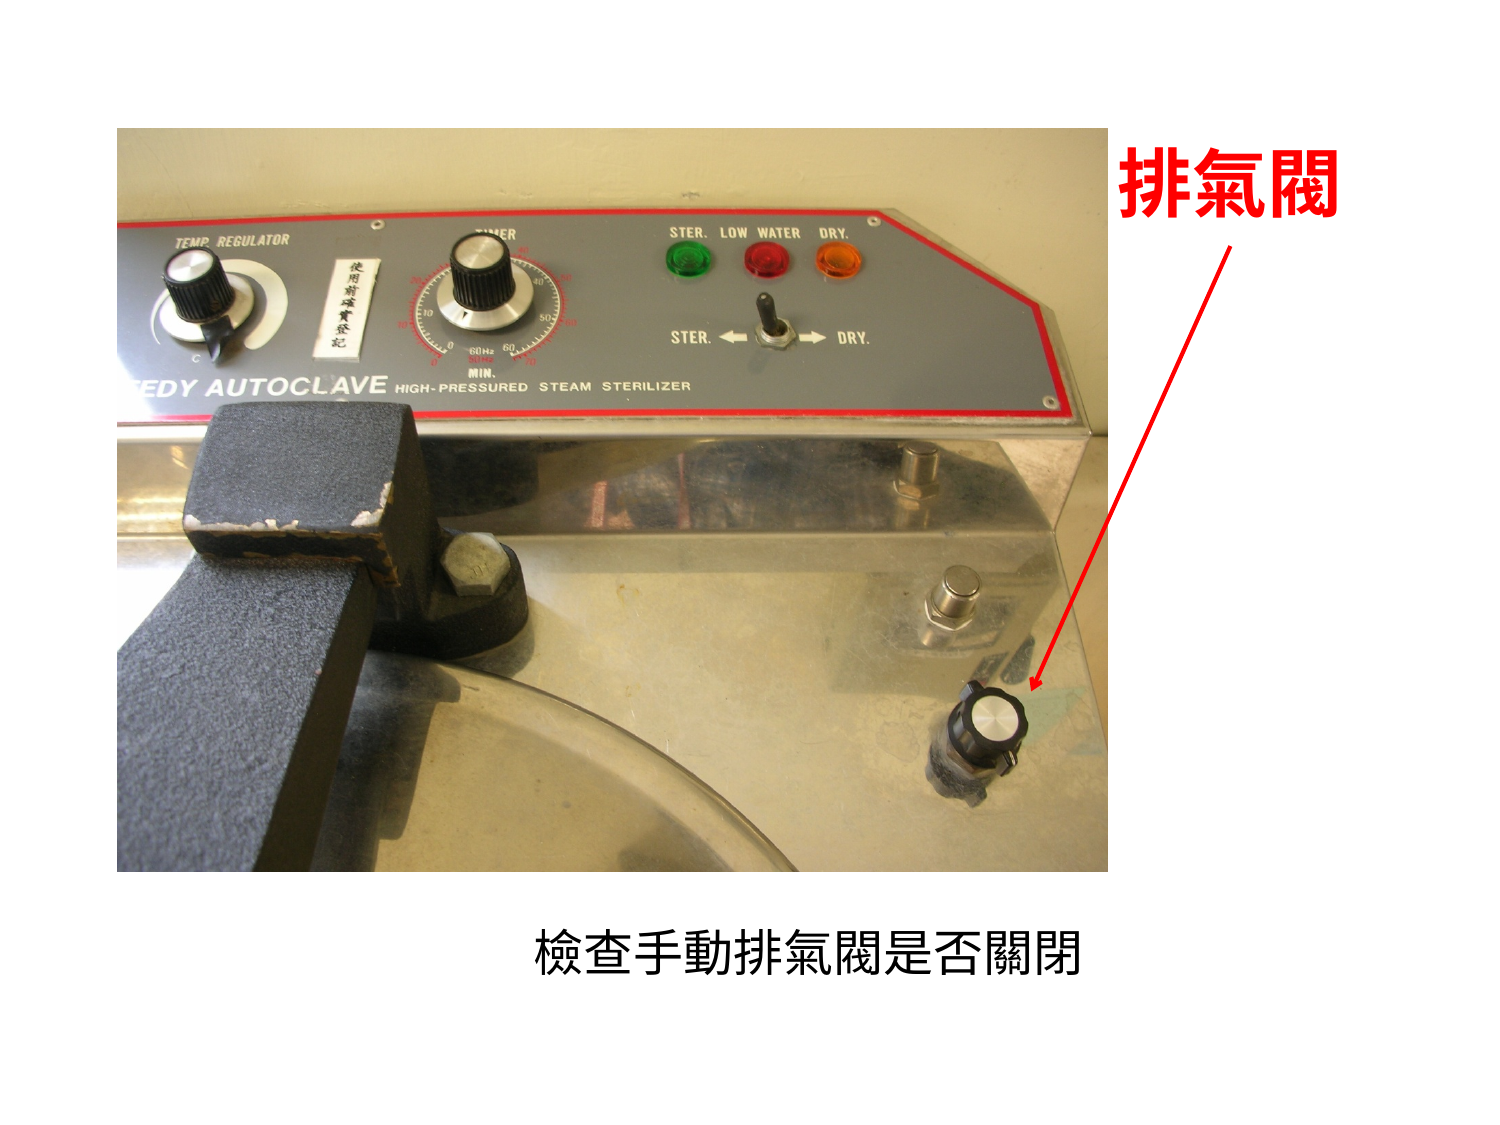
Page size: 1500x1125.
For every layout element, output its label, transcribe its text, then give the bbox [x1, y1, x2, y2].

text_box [907, 368, 1354, 569]
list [116, 128, 1108, 872]
text_box 檢查手動排氣閥是否關閉 [515, 913, 1102, 989]
text_box 排氣閥 [1108, 128, 1360, 234]
